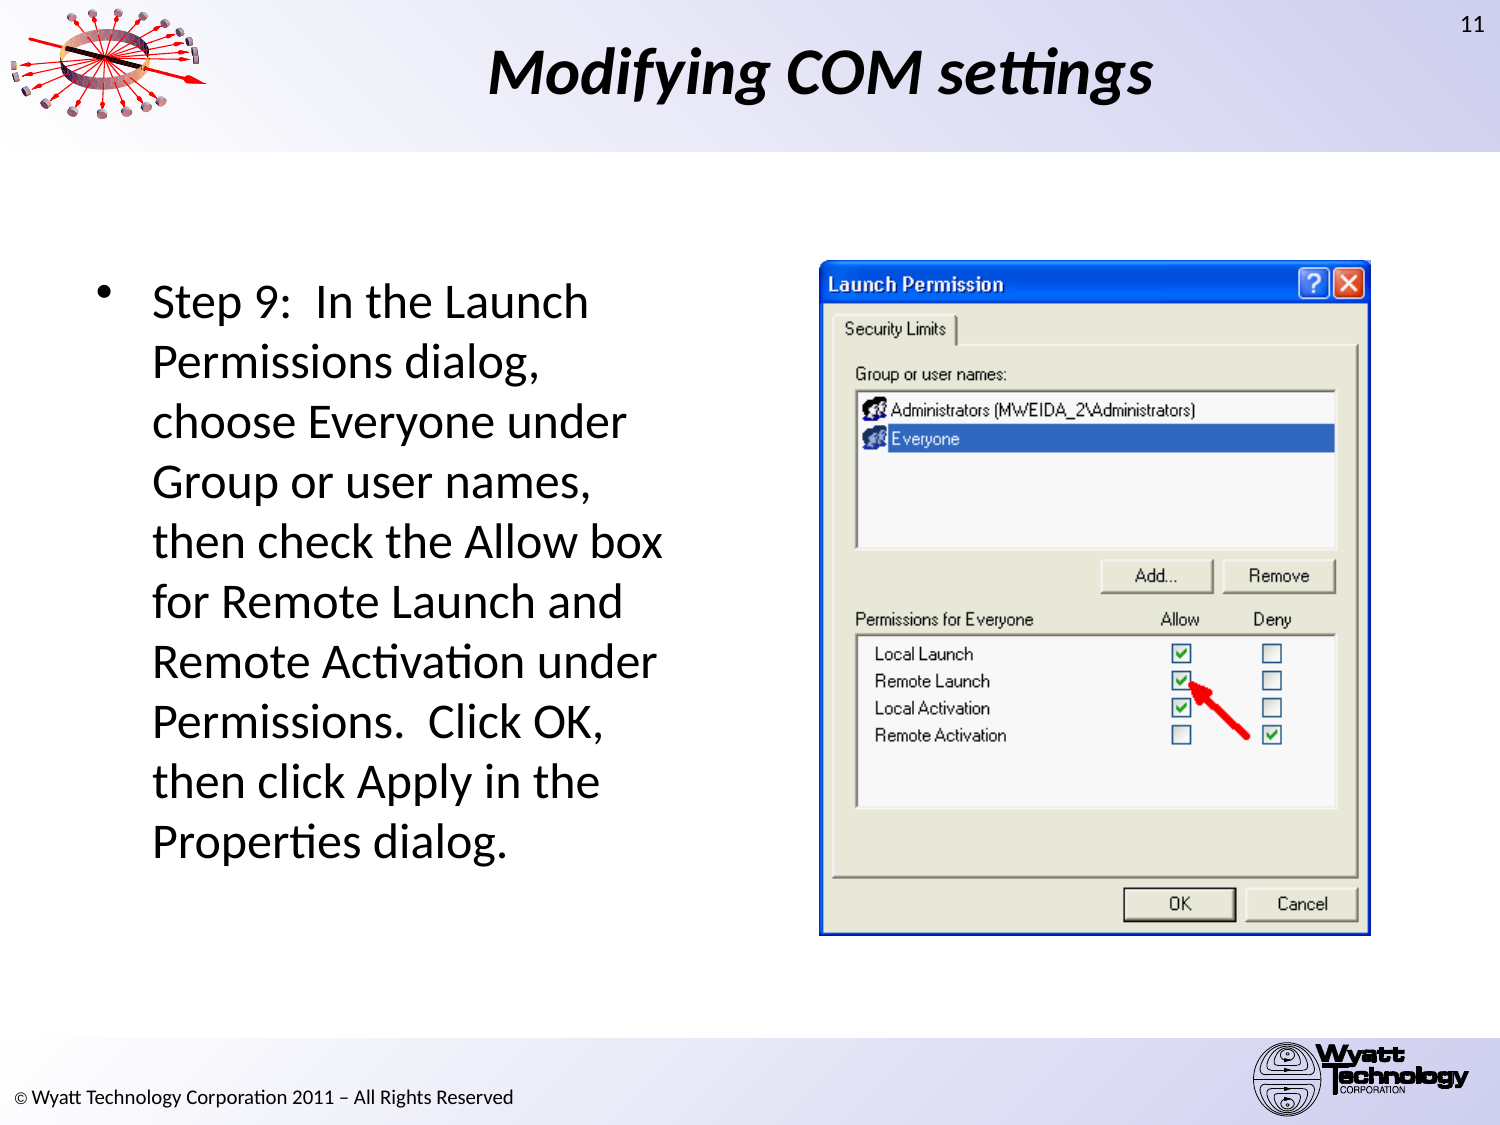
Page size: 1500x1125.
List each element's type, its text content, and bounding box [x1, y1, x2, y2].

list Step 9: In the Launch Permissions dialog, choose Everyone under Group or user names, then check the Allow box for Remote Launch and Remote Activation under Permissions. Click OK, then click Apply in the Properties dialog. [80, 260, 707, 936]
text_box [819, 260, 1371, 936]
title Modifying COM settings [217, 20, 1424, 115]
